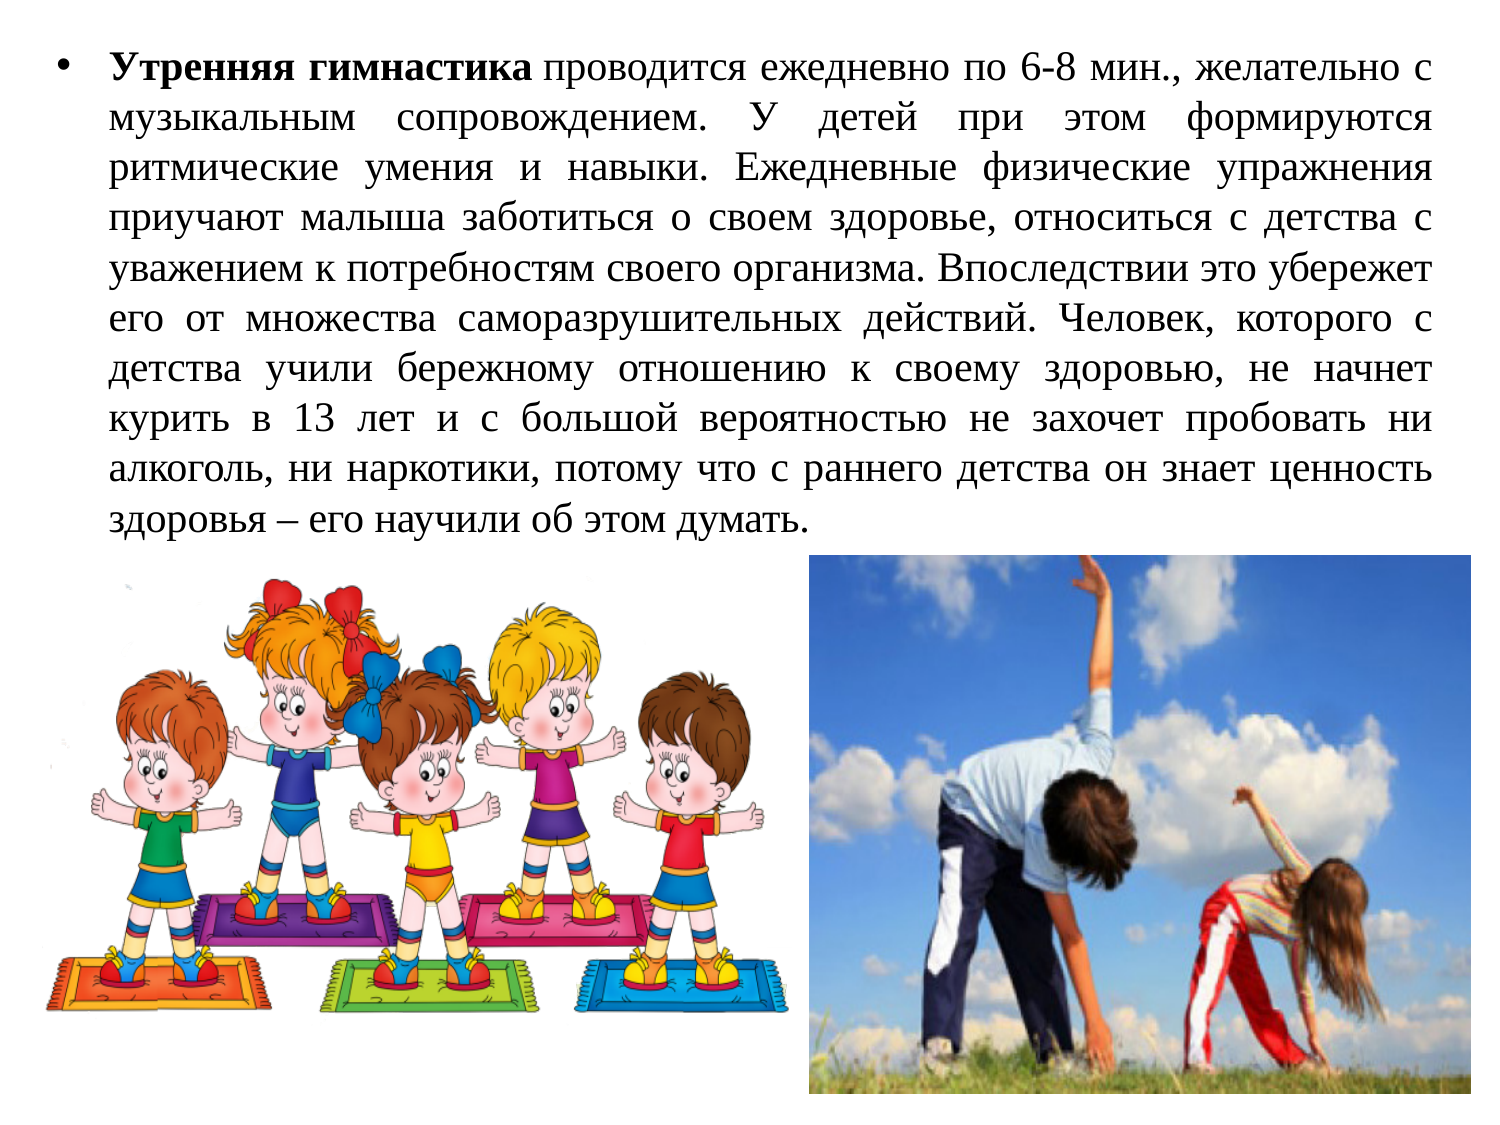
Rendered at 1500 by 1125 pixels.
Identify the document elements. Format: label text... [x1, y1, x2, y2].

picture [808, 554, 1471, 1095]
picture [29, 573, 792, 1064]
list Утренняя гимнастика проводится ежедневно по 6-8 мин., желательно с музыкальным сопровождением. У детей при этом формируются ритмические умения и навыки. Ежедневные физические упражнения приучают малыша заботиться о своем здоровье, относиться с детства с уважением к потребностям своего организма. Впоследствии это убережет его от множества саморазрушительных действий. Человек, которого с детства учили бережному отношению к своему здоровью, не начнет курить в 13 лет и с большой вероятностью не захочет пробовать ни алкоголь, ни наркотики, потому что с раннего детства он знает ценность здоровья – его научили об этом думать. [41, 30, 1447, 551]
